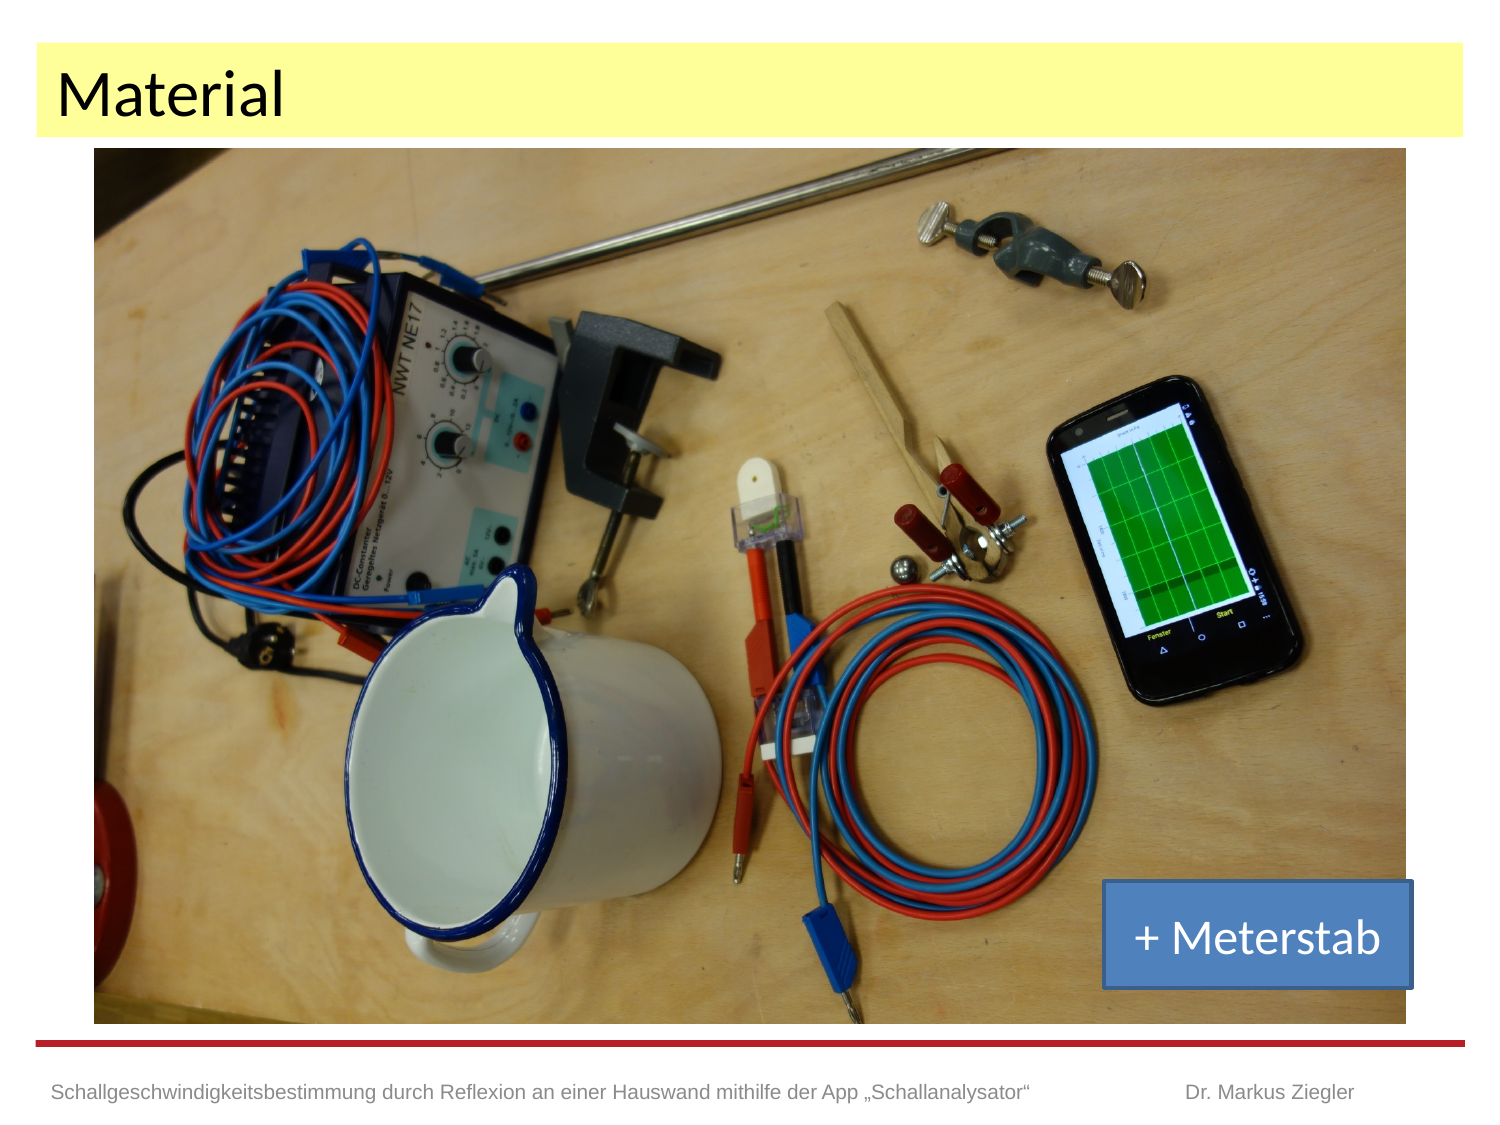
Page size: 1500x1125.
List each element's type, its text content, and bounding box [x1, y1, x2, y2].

footer Schallgeschwindigkeitsbestimmung durch Reflexion an einer Hauswand mithilfe der App „Schallanalysator“ Dr. Markus Ziegler [35, 1061, 1447, 1122]
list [94, 148, 1407, 1024]
title Material [41, 42, 1459, 149]
